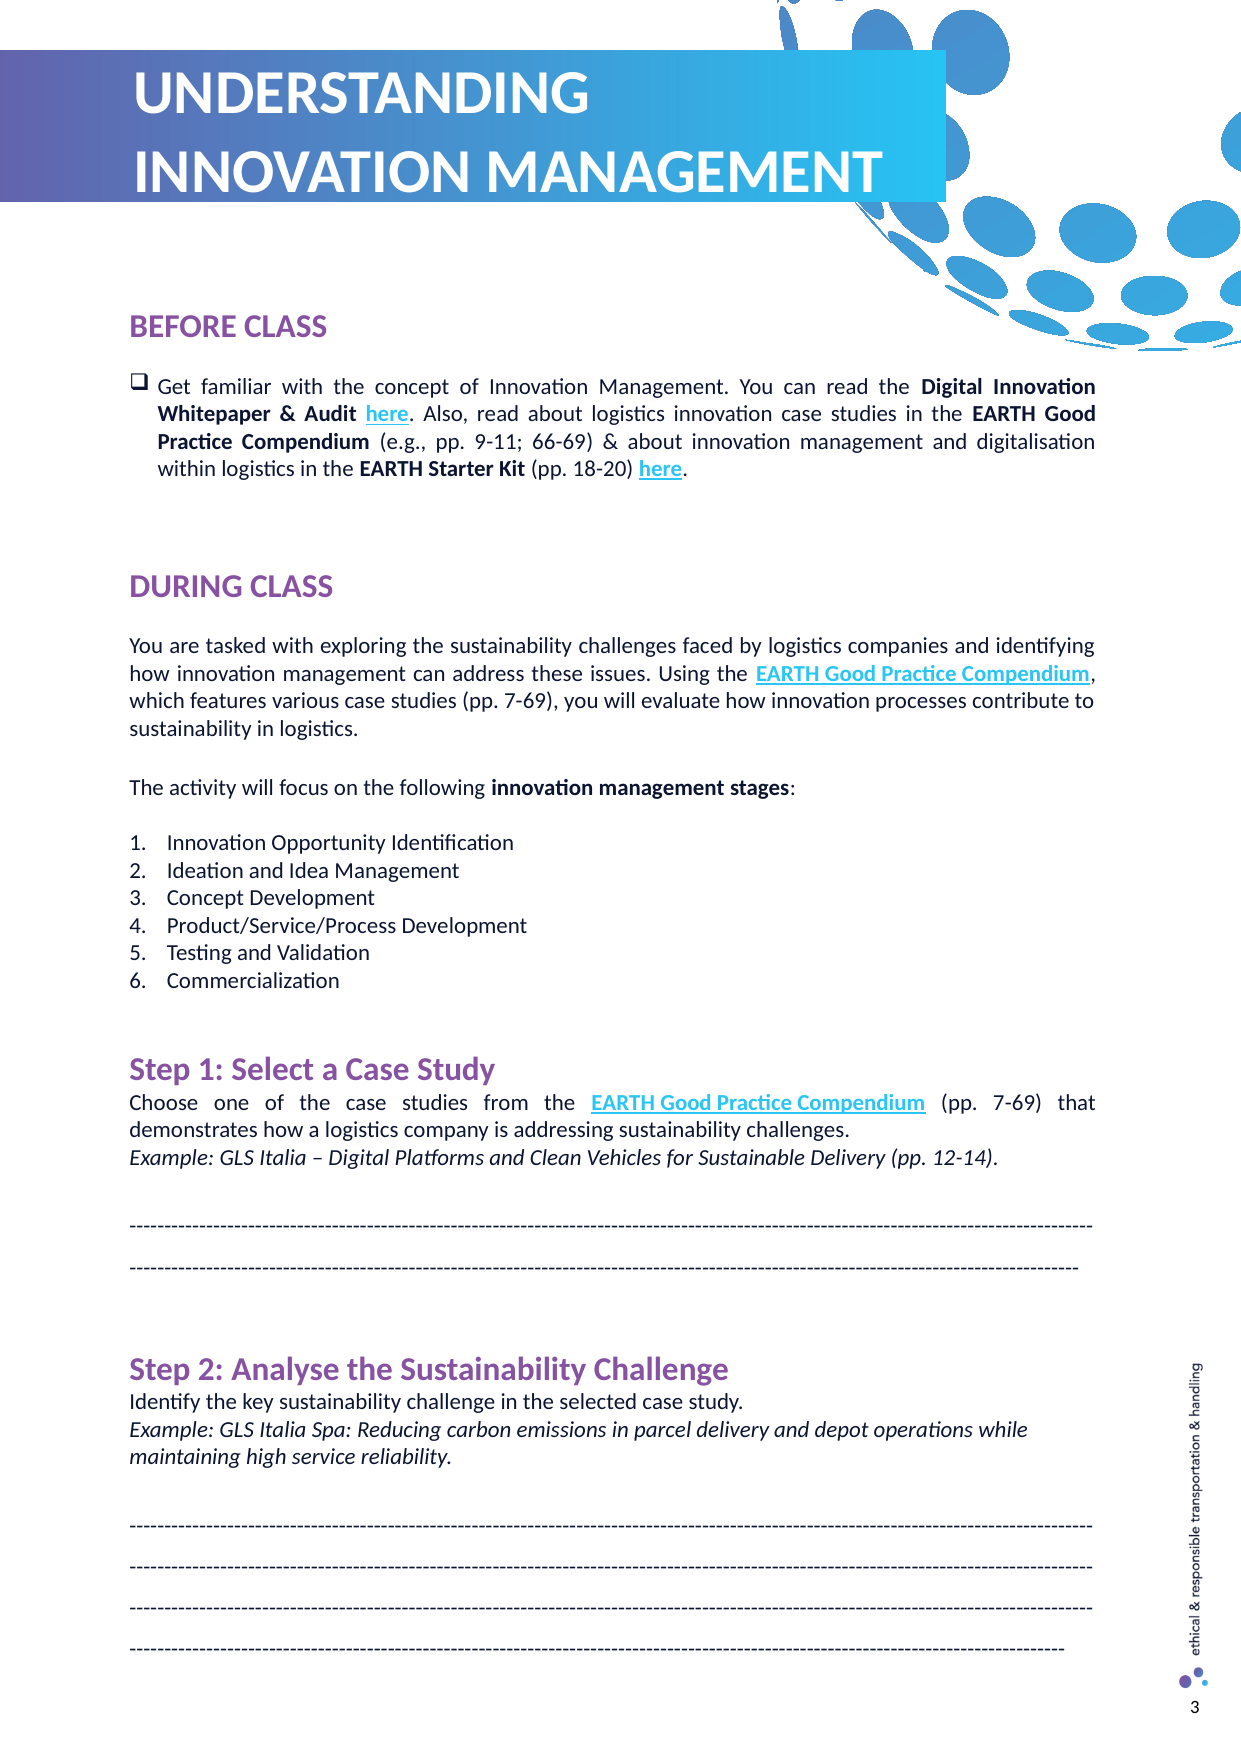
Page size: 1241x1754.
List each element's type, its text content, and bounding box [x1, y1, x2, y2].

text_box [932, 10, 1010, 95]
text_box [1009, 310, 1069, 336]
text_box [1213, 340, 1241, 348]
text_box The activity will focus on the following innovation management stages: Innovation Opportunity Identification Ideation and Idea Management Concept Development Product/Service/Process Development Testing and Validation Commercialization Step 1: Select a Case Study Choose one of the case studies from the EARTH Good Practice Compendium (pp. 7-69) that demonstrates how a logistics company is addressing sustainability challenges. Example: GLS Italia – Digital Platforms and Clean Vehicles for Sustainable Delivery (pp. 12-14). ---------------------------------------------------------------------------------------------------------------------------------------------------------------------------------------------------------------------------------------------------------------------------------- Step 2: Analyse the Sustainability Challenge Identify the key sustainability challenge in the selected case study. Example: GLS Italia Spa: Reducing carbon emissions in parcel delivery and depot operations while maintaining high service reliability. -------------------------------------------------------------------------------------------------------------------------------------------------------------------------------------------------------------------------------------------------------------------------------------------------------------------------------------------------------------------------------------------------------------------------------------------------------------------------------------------------------------------------------------------------------------------- [114, 765, 1112, 1747]
text_box [1026, 270, 1094, 312]
text_box [1086, 323, 1149, 345]
text_box [855, 202, 939, 276]
text_box [1059, 203, 1137, 263]
text_box [852, 9, 913, 50]
text_box [788, 0, 800, 4]
list BEFORE CLASS Get familiar with the concept of Innovation Management. You can read the Digital Innovation Whitepaper & Audit here. Also, read about logistics innovation case studies in the EARTH Good Practice Compendium (e.g., pp. 9-11; 66-69) & about innovation management and digitalisation within logistics in the EARTH Starter Kit (pp. 18-20) here. DURING CLASS You are tasked with exploring the sustainability challenges faced by logistics companies and identifying how innovation management can address these issues. Using the EARTH Good Practice Compendium, which features various case studies (pp. 7-69), you will evaluate how innovation processes contribute to sustainability in logistics. [114, 296, 1112, 718]
text_box [1220, 270, 1241, 306]
text_box [946, 114, 970, 181]
text_box [1174, 321, 1233, 343]
list UNDERSTANDING INNOVATION MANAGEMENT [0, 50, 946, 202]
text_box [888, 202, 949, 243]
text_box [945, 285, 999, 316]
text_box [1065, 339, 1117, 349]
text_box [1167, 200, 1240, 258]
text_box [963, 196, 1036, 257]
text_box [1121, 276, 1188, 316]
text_box [946, 256, 1008, 299]
slide_number 3 [1153, 1676, 1215, 1736]
text_box [779, 6, 799, 50]
picture [1179, 1357, 1217, 1680]
text_box [1221, 112, 1241, 172]
